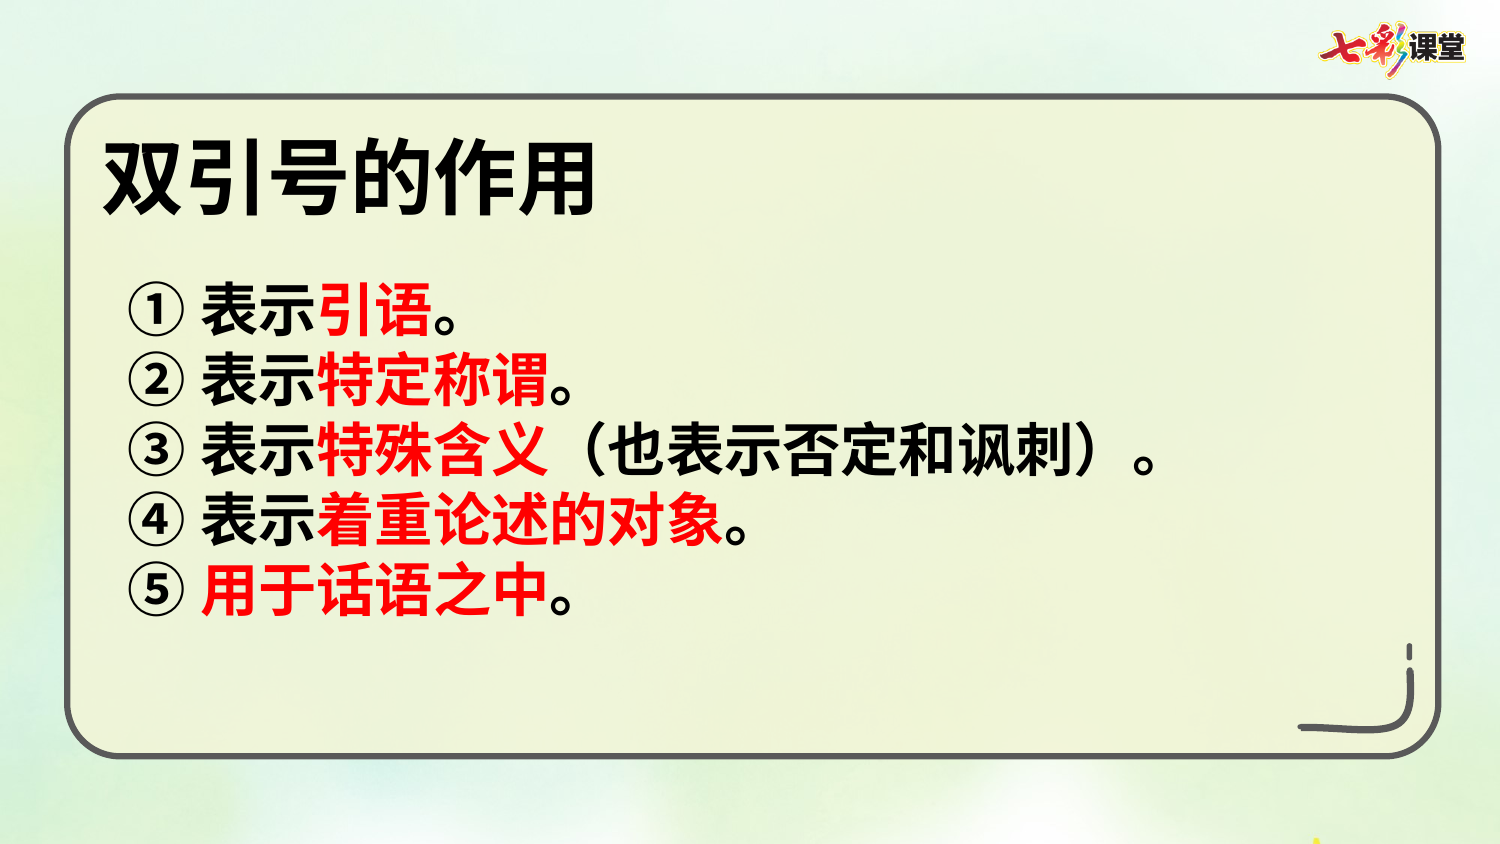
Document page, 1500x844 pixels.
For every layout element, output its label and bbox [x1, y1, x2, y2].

picture [0, 0, 1500, 844]
text_box [66, 96, 1439, 757]
